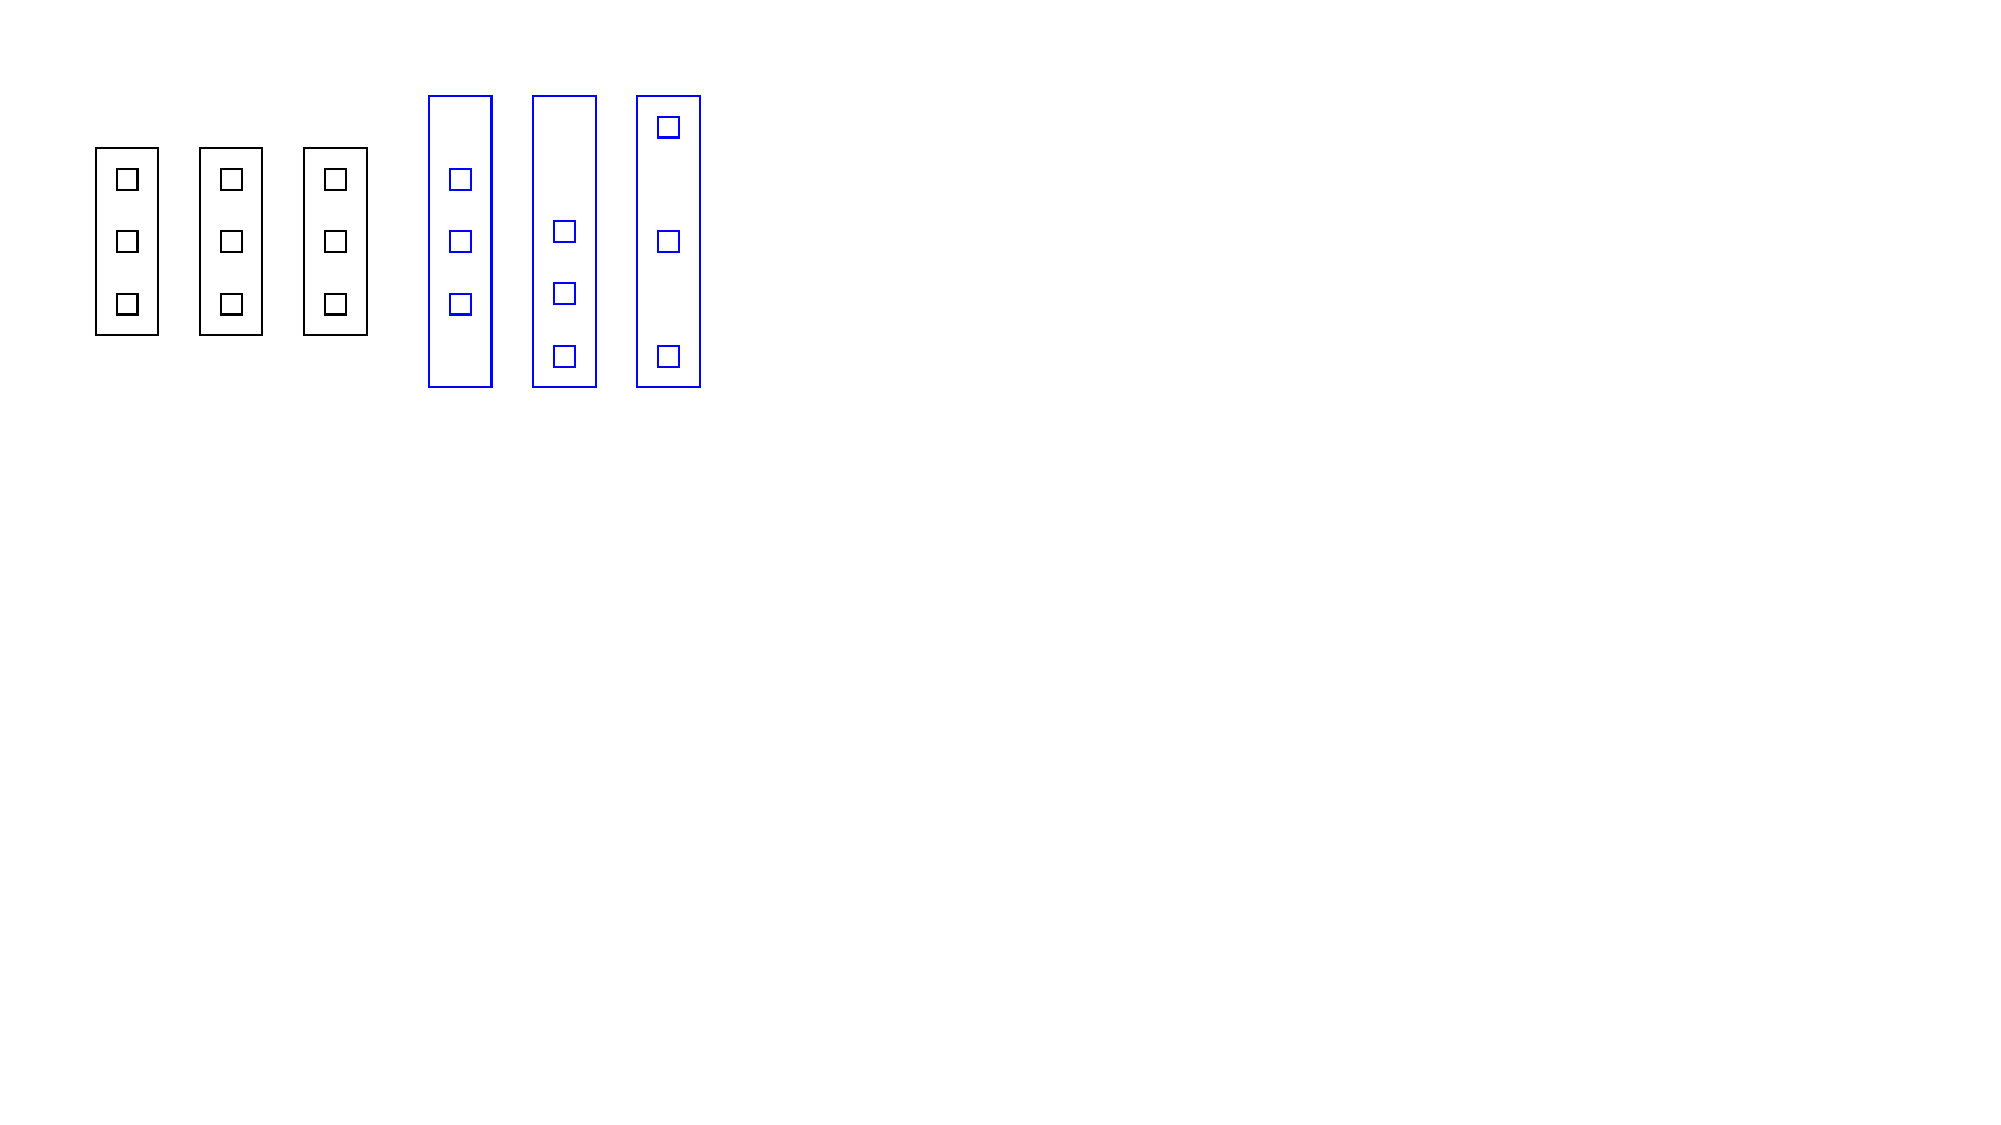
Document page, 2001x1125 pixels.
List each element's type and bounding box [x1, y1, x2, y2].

text_box [116, 168, 138, 190]
text_box [116, 293, 138, 315]
text_box [74, 74, 721, 409]
text_box [533, 95, 596, 388]
text_box [658, 345, 680, 367]
text_box [658, 116, 680, 138]
text_box [429, 95, 492, 388]
text_box [116, 231, 138, 253]
text_box [220, 168, 242, 190]
text_box [554, 283, 575, 305]
text_box [304, 147, 367, 336]
text_box [449, 231, 471, 253]
text_box [449, 168, 471, 190]
text_box [220, 293, 242, 315]
text_box [199, 147, 263, 336]
text_box [554, 345, 575, 367]
text_box [220, 231, 242, 253]
text_box [324, 293, 346, 315]
text_box [95, 147, 159, 336]
text_box [554, 220, 575, 242]
text_box [449, 293, 471, 315]
text_box [324, 231, 346, 253]
text_box [658, 231, 680, 253]
text_box [637, 95, 700, 388]
text_box [324, 168, 346, 190]
